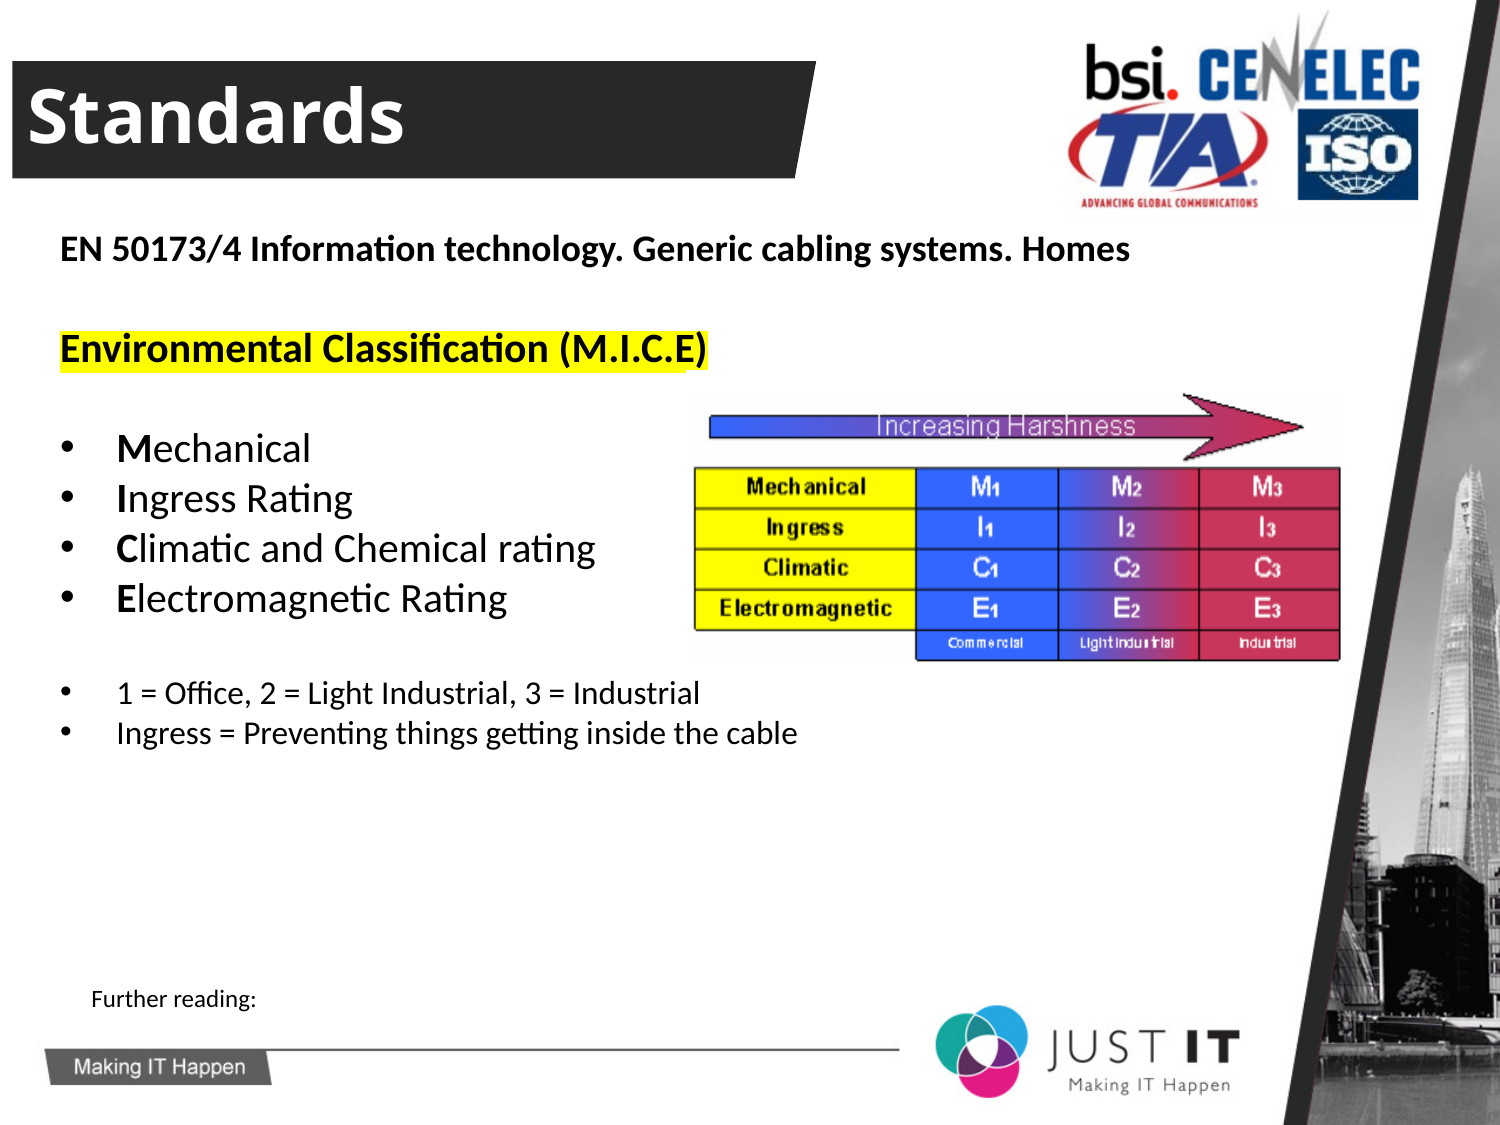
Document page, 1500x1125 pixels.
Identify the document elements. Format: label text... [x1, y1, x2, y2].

picture [0, 0, 1500, 1125]
text_box Further reading: [76, 999, 975, 1020]
text_box Environmental Classification (M.I.C.E) Mechanical Ingress Rating Climatic and Chemical rating Electromagnetic Rating 1 = Office, 2 = Light Industrial, 3 = Industrial Ingress = Preventing things getting inside the cable [45, 313, 1270, 999]
text_box EN 50173/4 Information technology. Generic cabling systems. Homes [45, 216, 1270, 313]
title Standards [12, 61, 927, 179]
